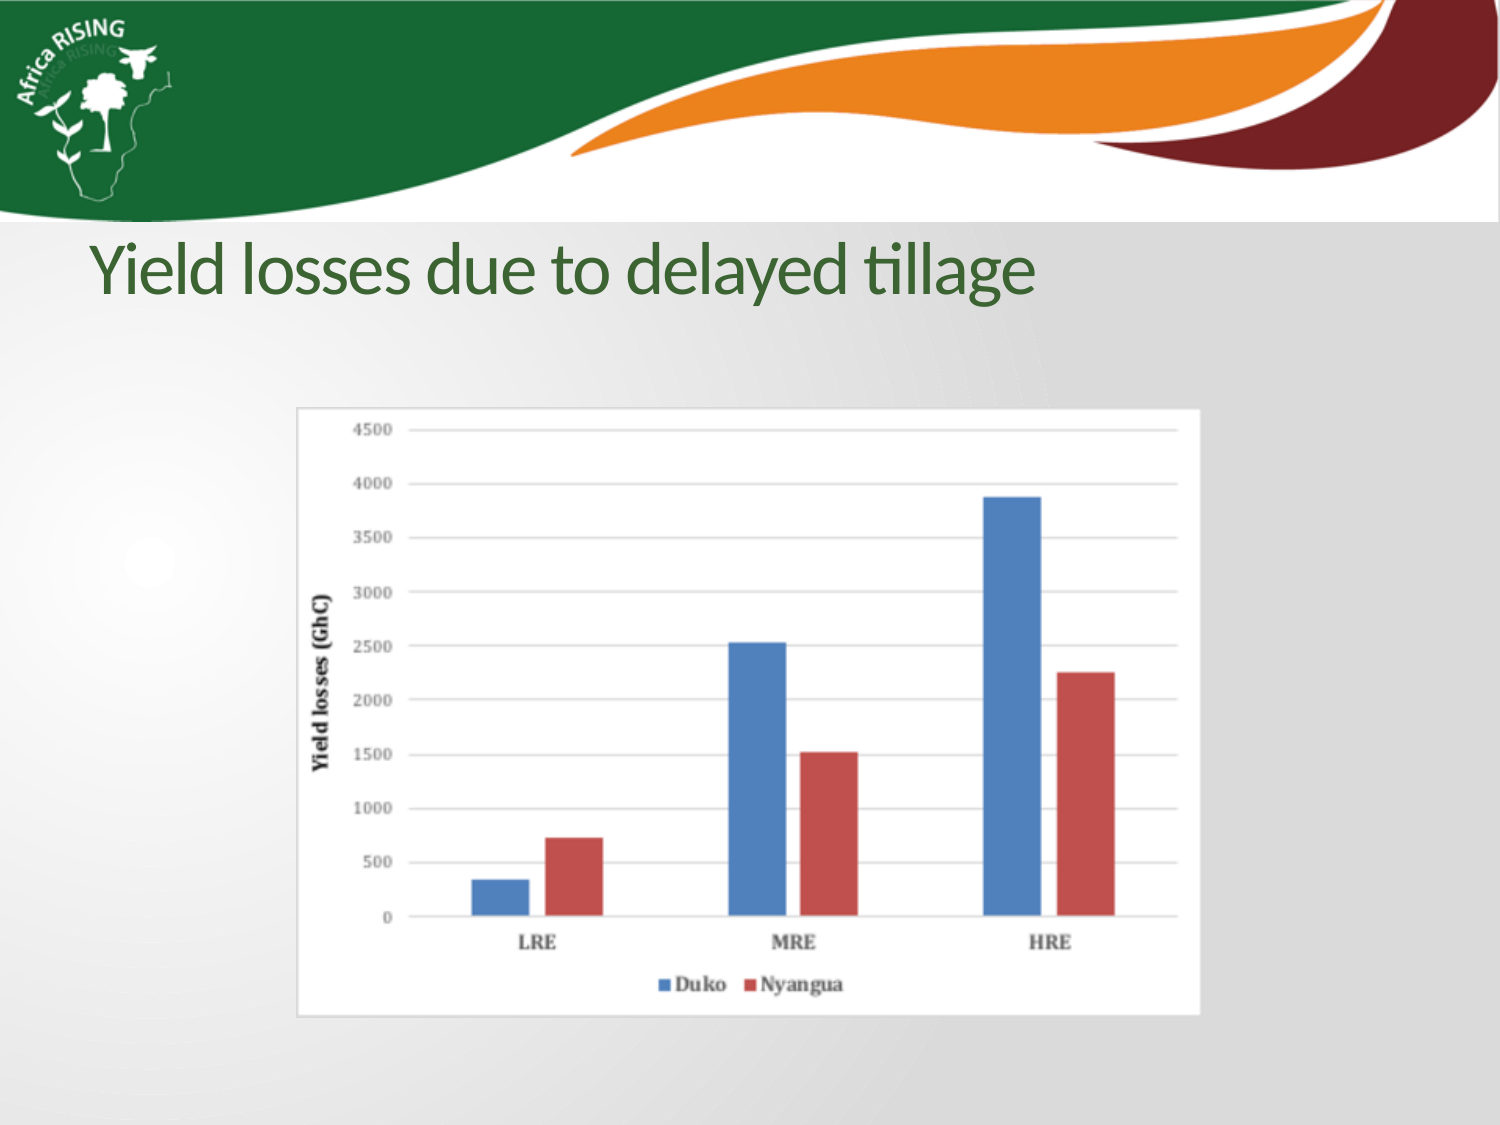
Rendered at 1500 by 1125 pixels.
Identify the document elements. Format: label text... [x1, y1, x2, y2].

title Yield losses due to delayed tillage [75, 212, 1425, 338]
picture [296, 407, 1204, 1018]
picture [0, 0, 1499, 222]
